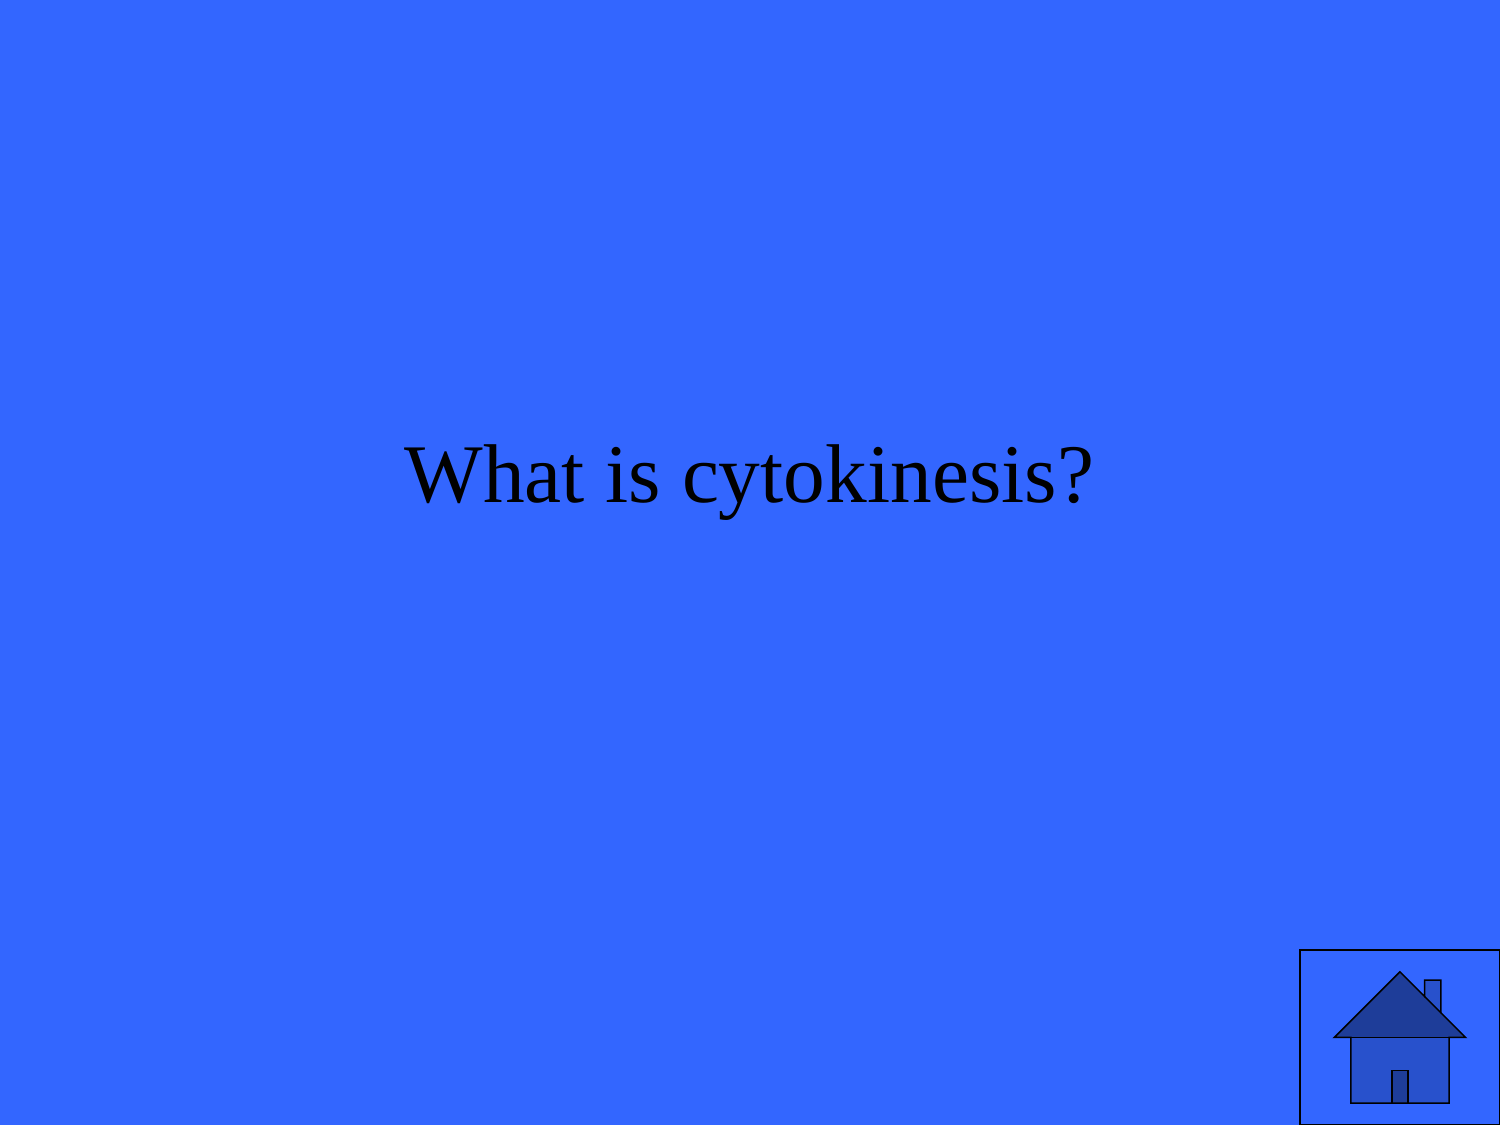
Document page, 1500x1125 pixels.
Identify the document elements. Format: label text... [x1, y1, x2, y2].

title What is cytokinesis? [112, 375, 1388, 563]
text_box [1299, 950, 1500, 1125]
